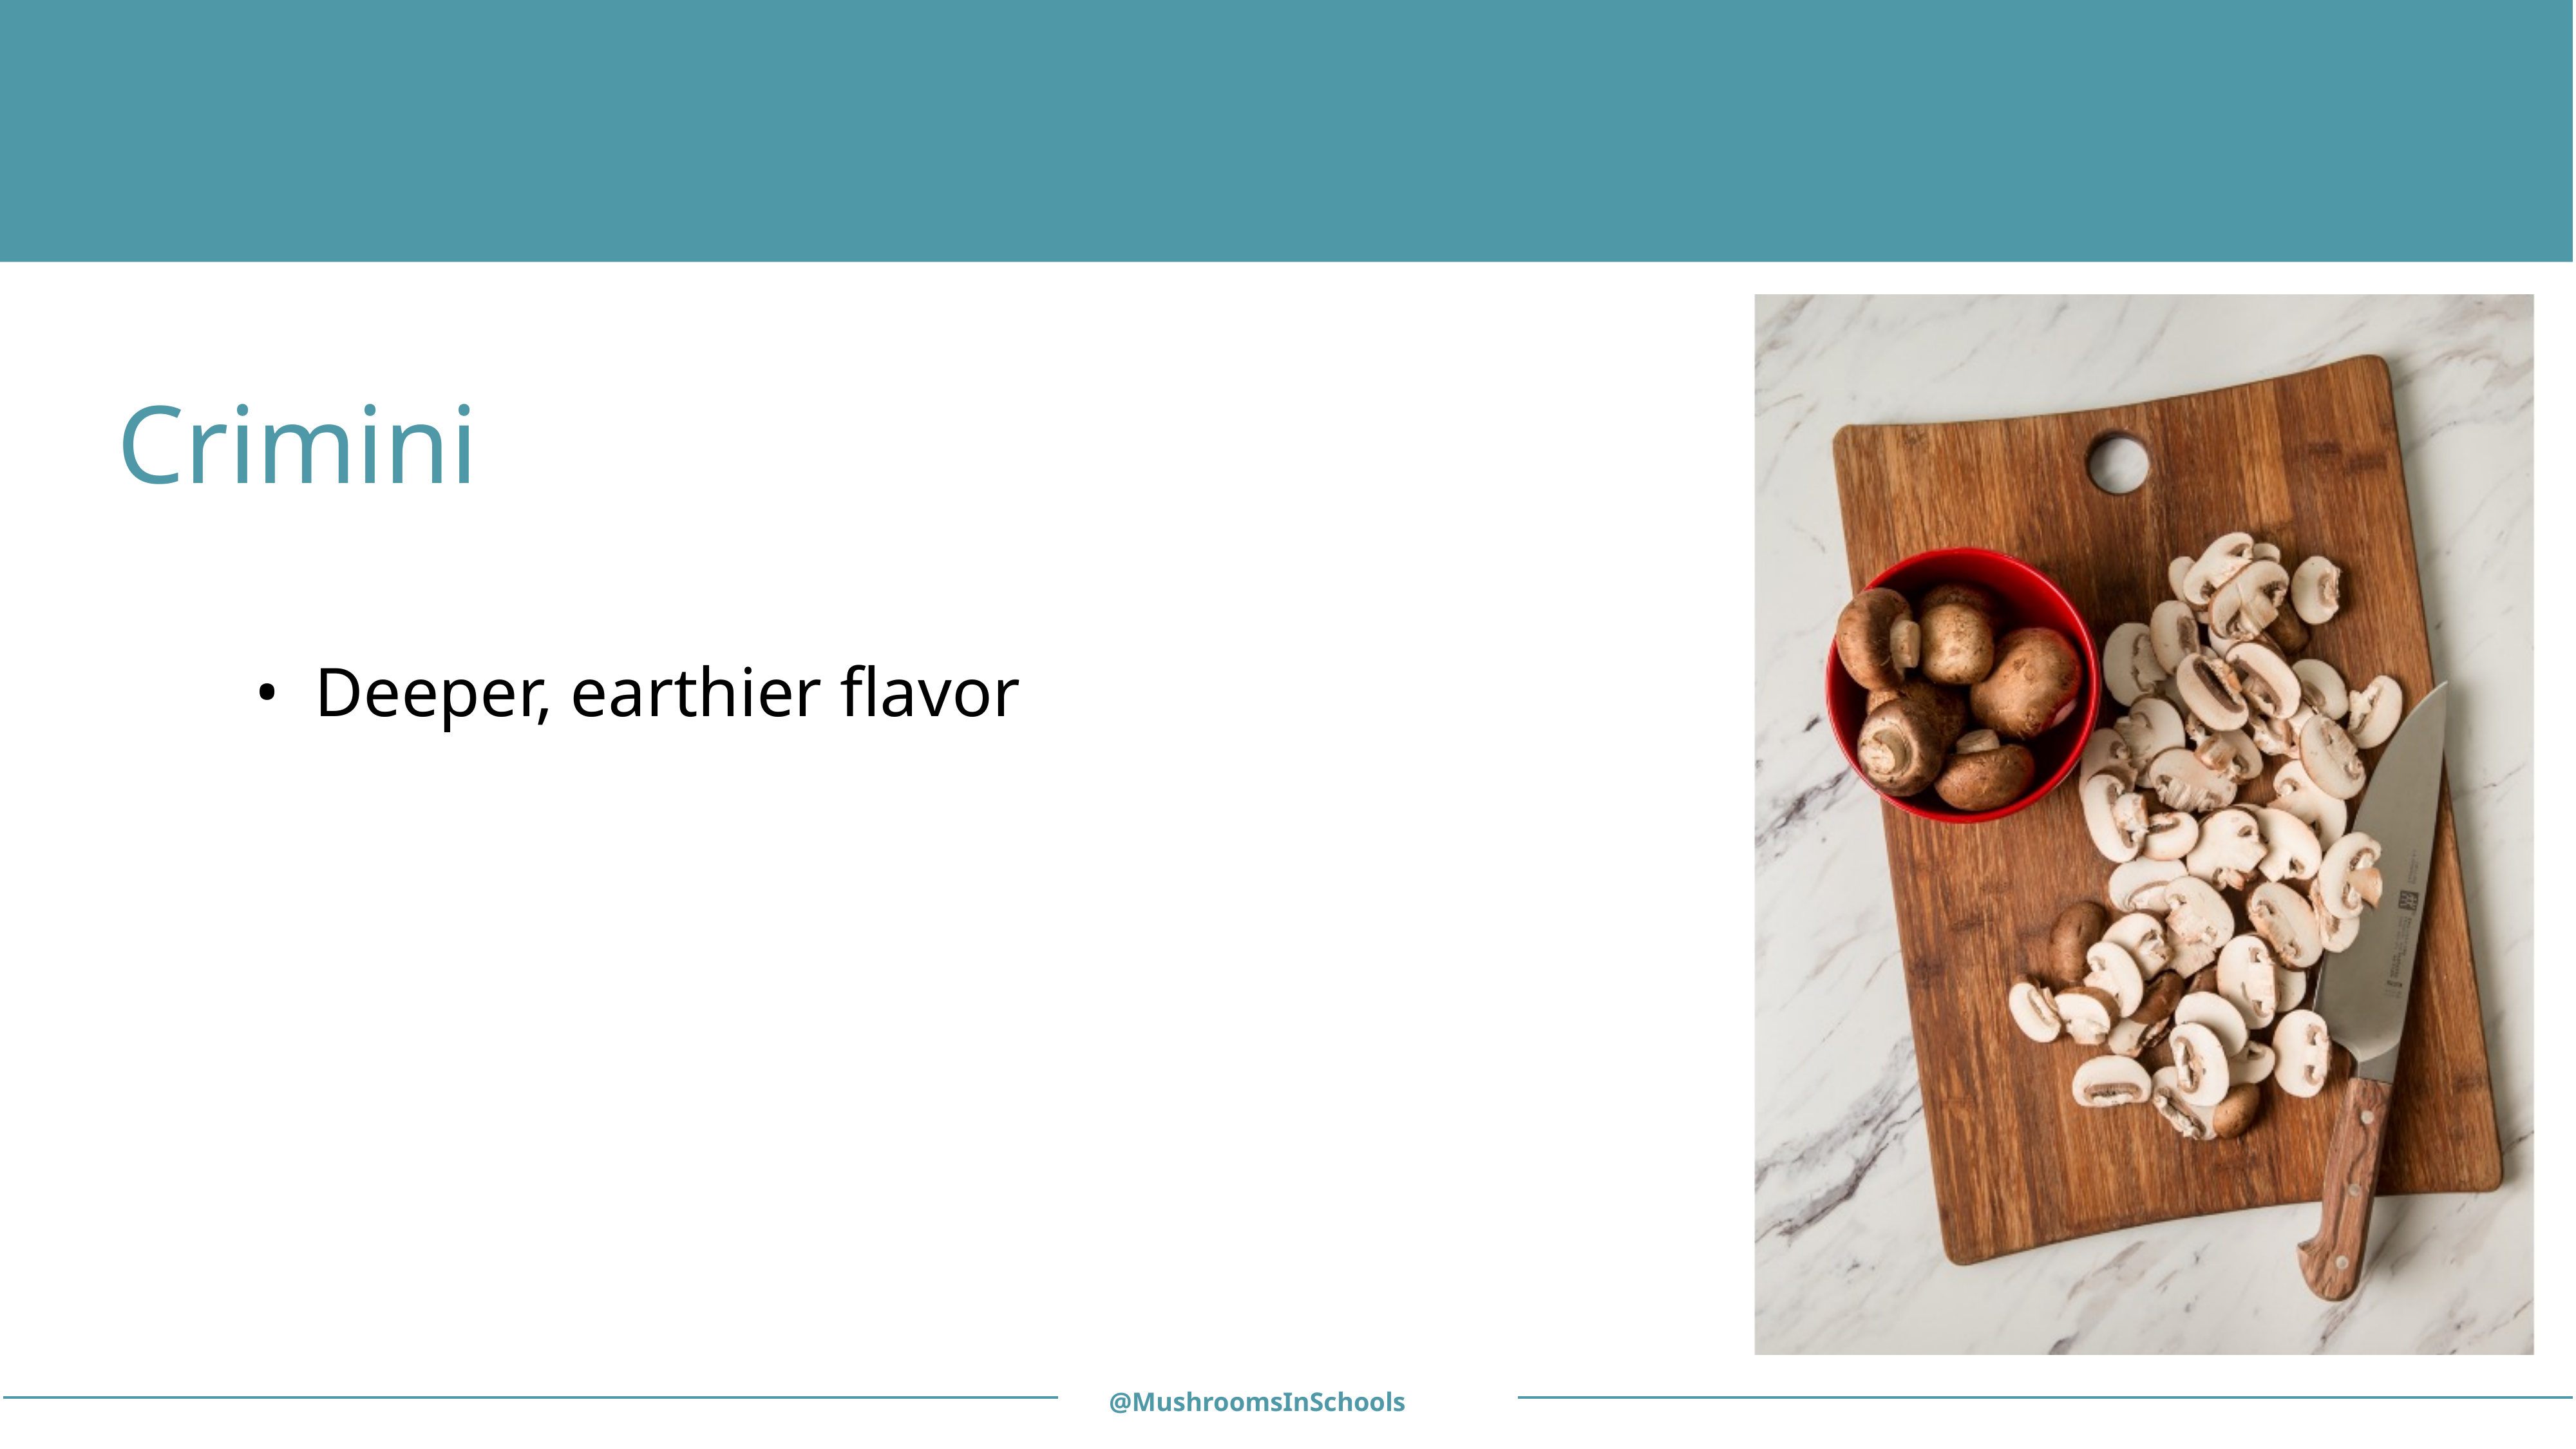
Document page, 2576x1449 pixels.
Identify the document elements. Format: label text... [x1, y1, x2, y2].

text_box • Deeper, earthier flavor [249, 603, 1027, 735]
text_box @MushroomsInSchools [1103, 1359, 1473, 1423]
text_box [0, 0, 2573, 262]
picture [1754, 294, 2536, 1355]
text_box Crimini [111, 370, 489, 510]
